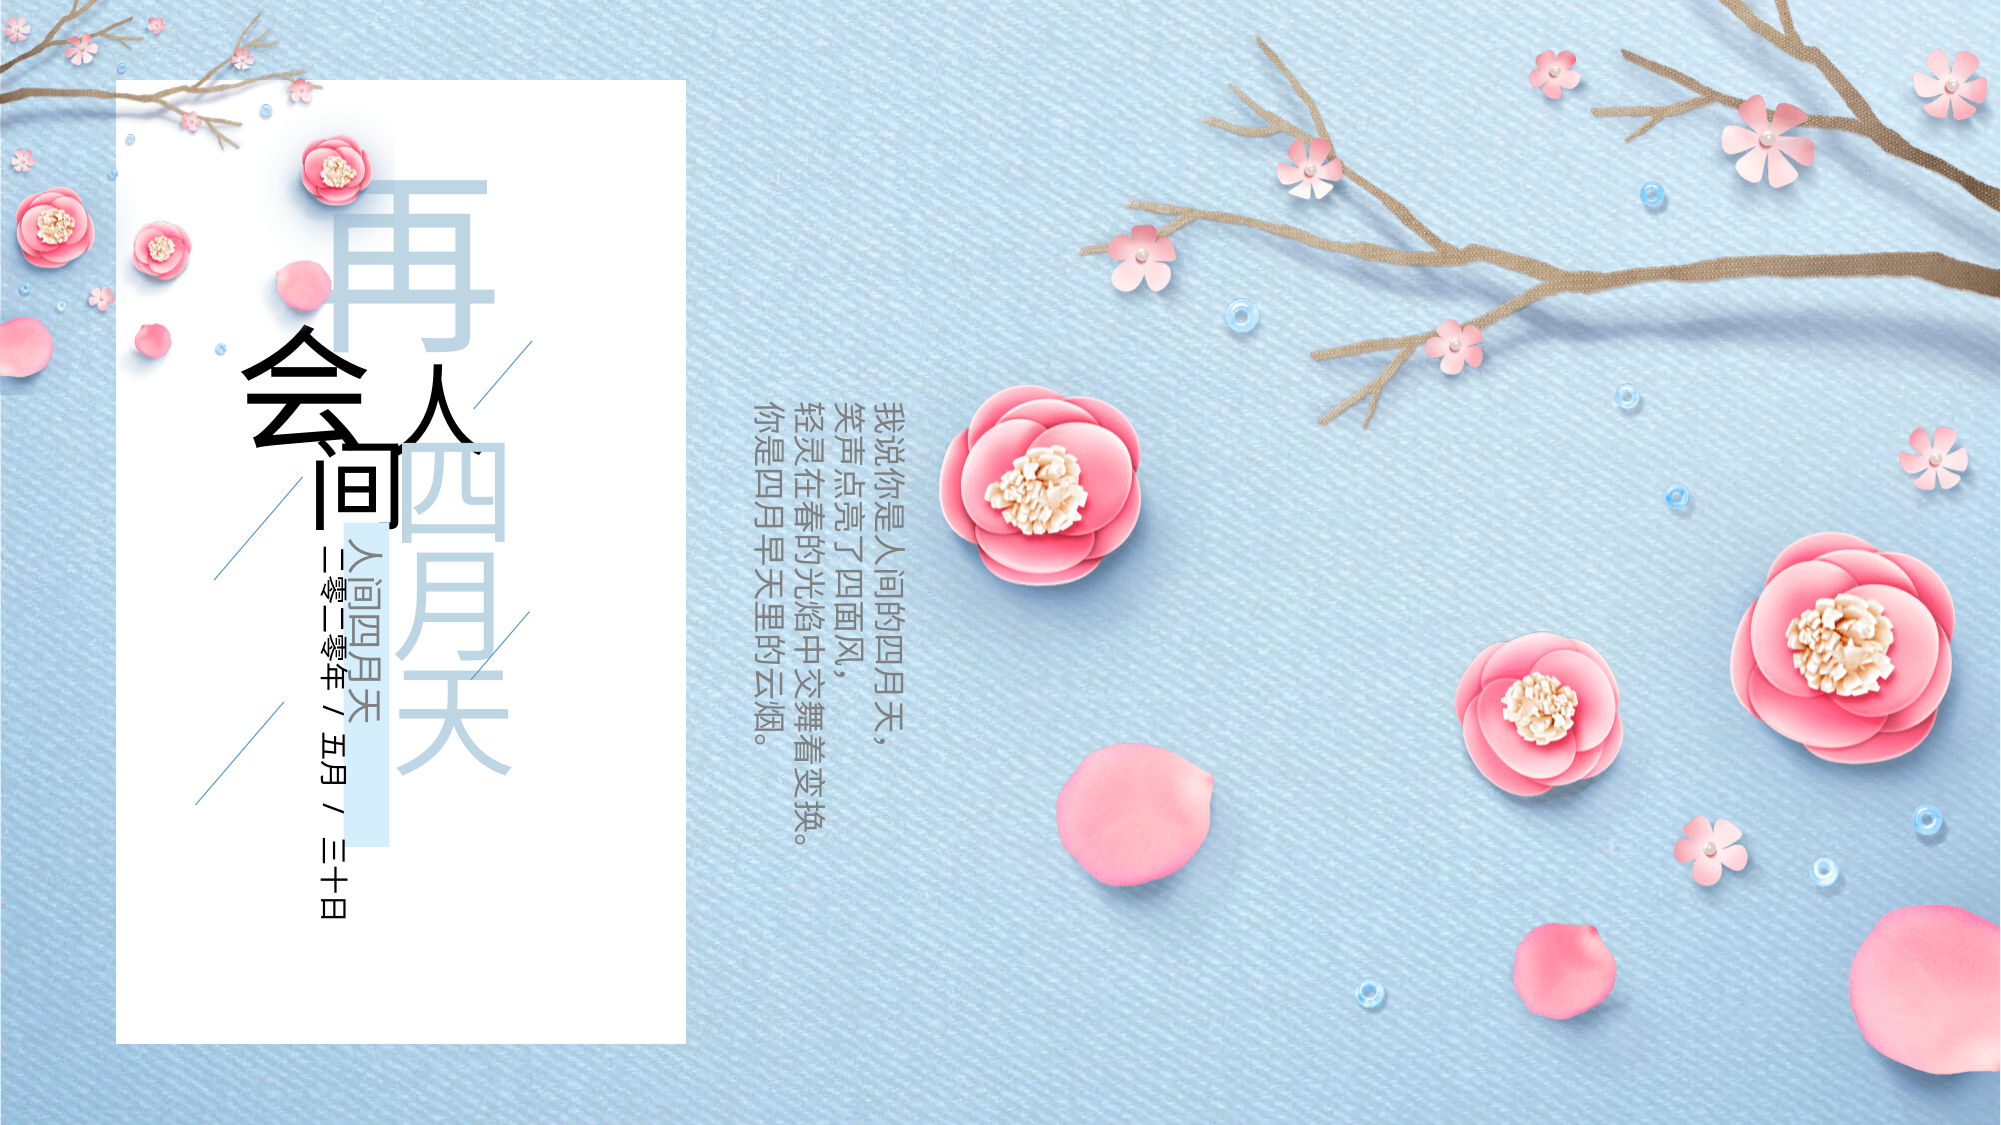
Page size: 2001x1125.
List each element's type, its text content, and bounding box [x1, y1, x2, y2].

text_box 我说你是人间的四月天， 笑声点亮了四面风， 轻灵在春的光焰中交舞着变换。 你是四月早天里的云烟。 [726, 386, 874, 901]
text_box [214, 477, 303, 581]
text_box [470, 611, 530, 680]
text_box 人间四月天 [343, 522, 390, 848]
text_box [473, 340, 533, 409]
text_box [195, 701, 284, 805]
text_box 二零二零年 / 五月 / 三十日 [293, 531, 360, 965]
text_box 再 [395, 128, 518, 384]
text_box 会 [221, 395, 389, 476]
text_box [116, 80, 686, 1044]
text_box 间 [303, 476, 376, 531]
text_box 人 [389, 384, 504, 440]
picture [0, 0, 2001, 1125]
text_box 四 月 天 [376, 440, 532, 799]
